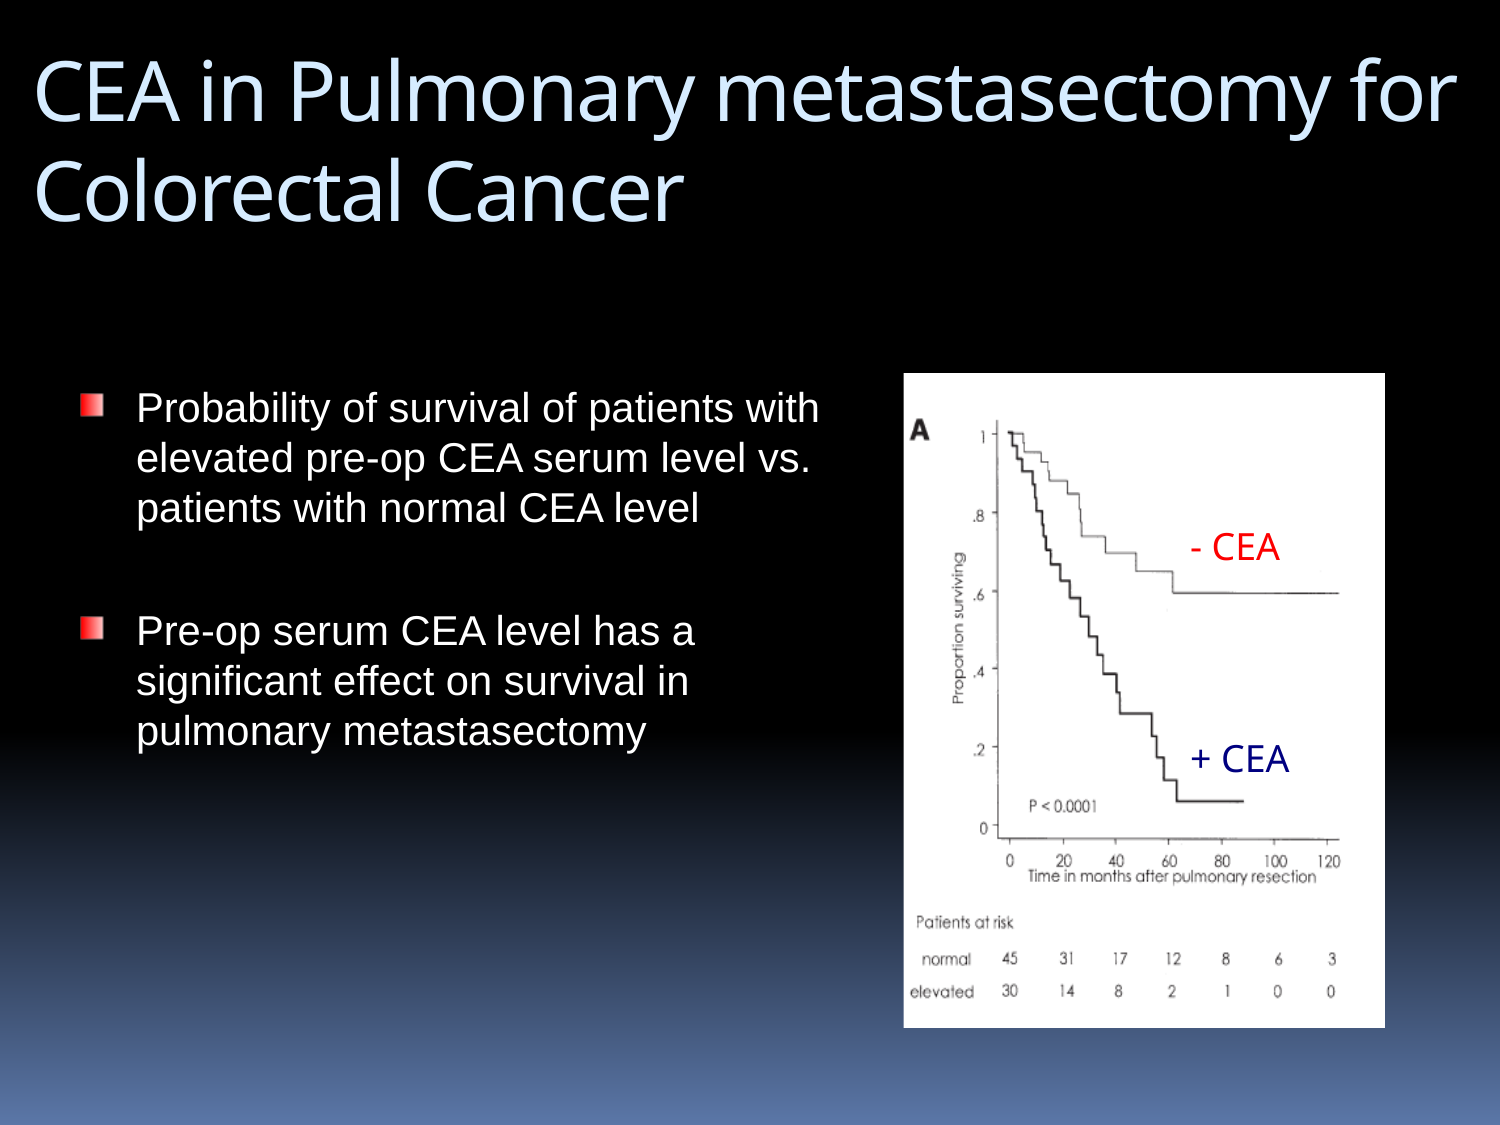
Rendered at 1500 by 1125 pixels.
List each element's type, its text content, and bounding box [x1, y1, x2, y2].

picture [79, 392, 106, 419]
text_box Probability of survival of patients with elevated pre-op CEA serum level vs. patients with normal CEA level Pre-op serum CEA level has a significant effect on survival in pulmonary metastasectomy [64, 373, 836, 1099]
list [903, 372, 1386, 1029]
title CEA in Pulmonary metastasectomy for Colorectal Cancer [17, 30, 1500, 181]
picture [79, 615, 106, 642]
